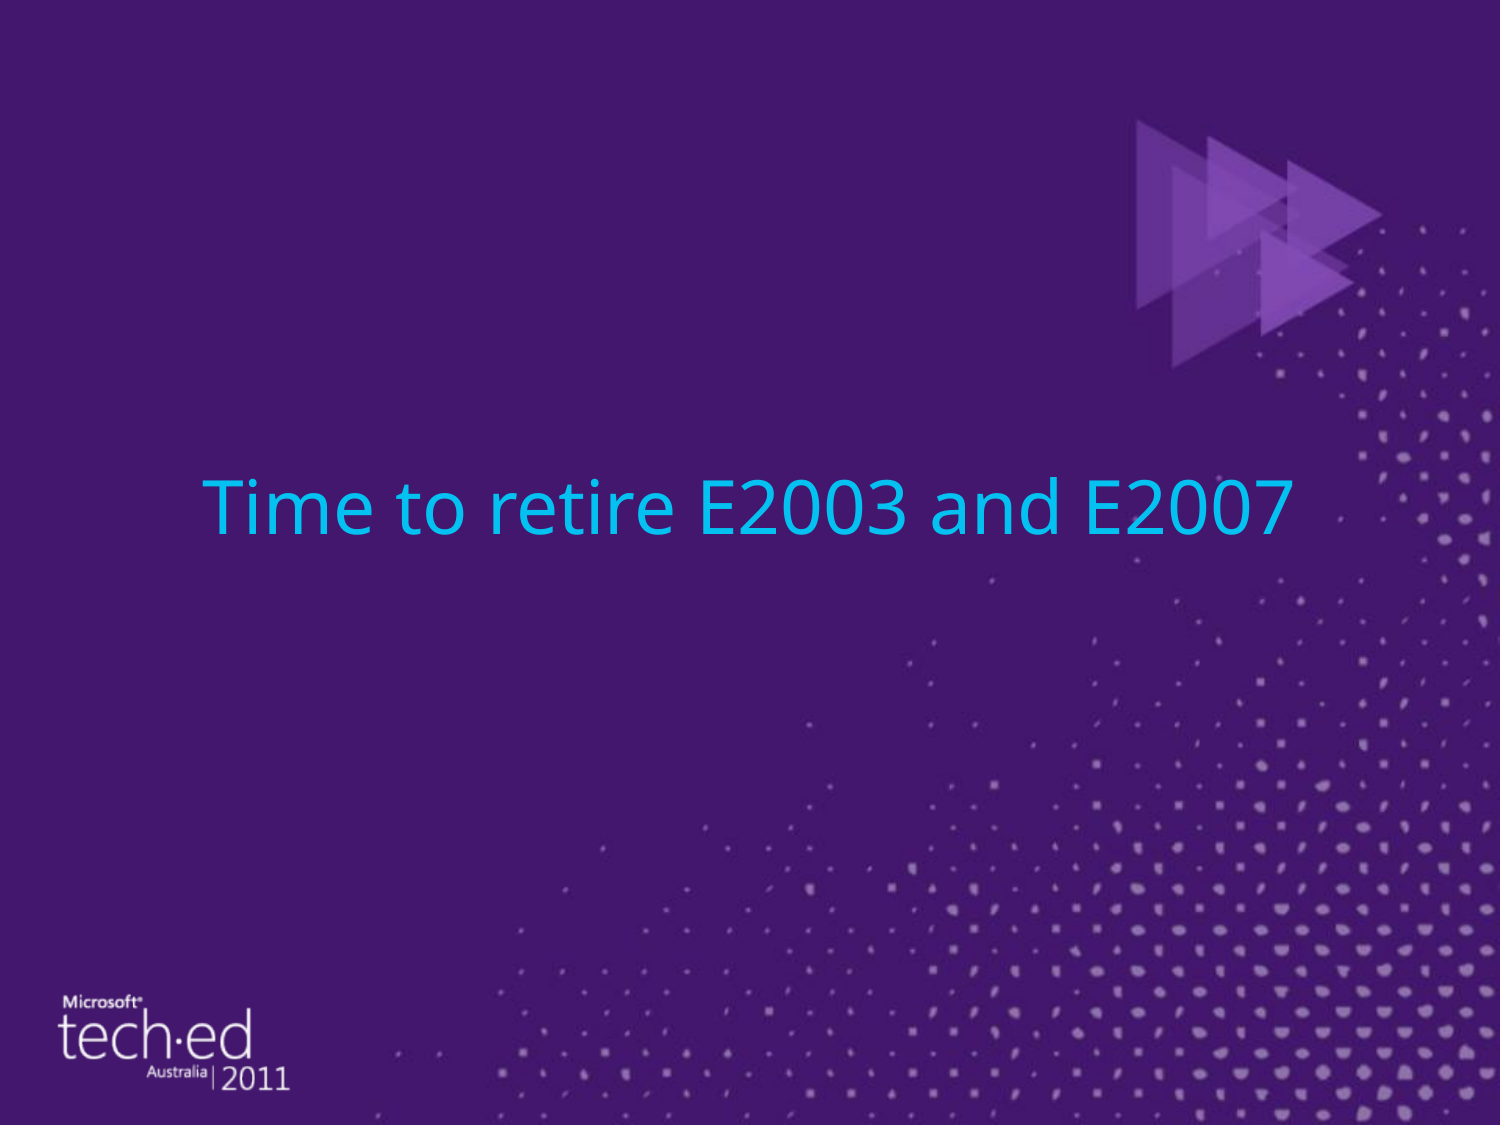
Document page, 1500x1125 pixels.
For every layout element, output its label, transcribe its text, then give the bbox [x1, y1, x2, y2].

picture [0, 0, 1500, 1125]
title Time to retire E2003 and E2007 [62, 450, 1438, 560]
